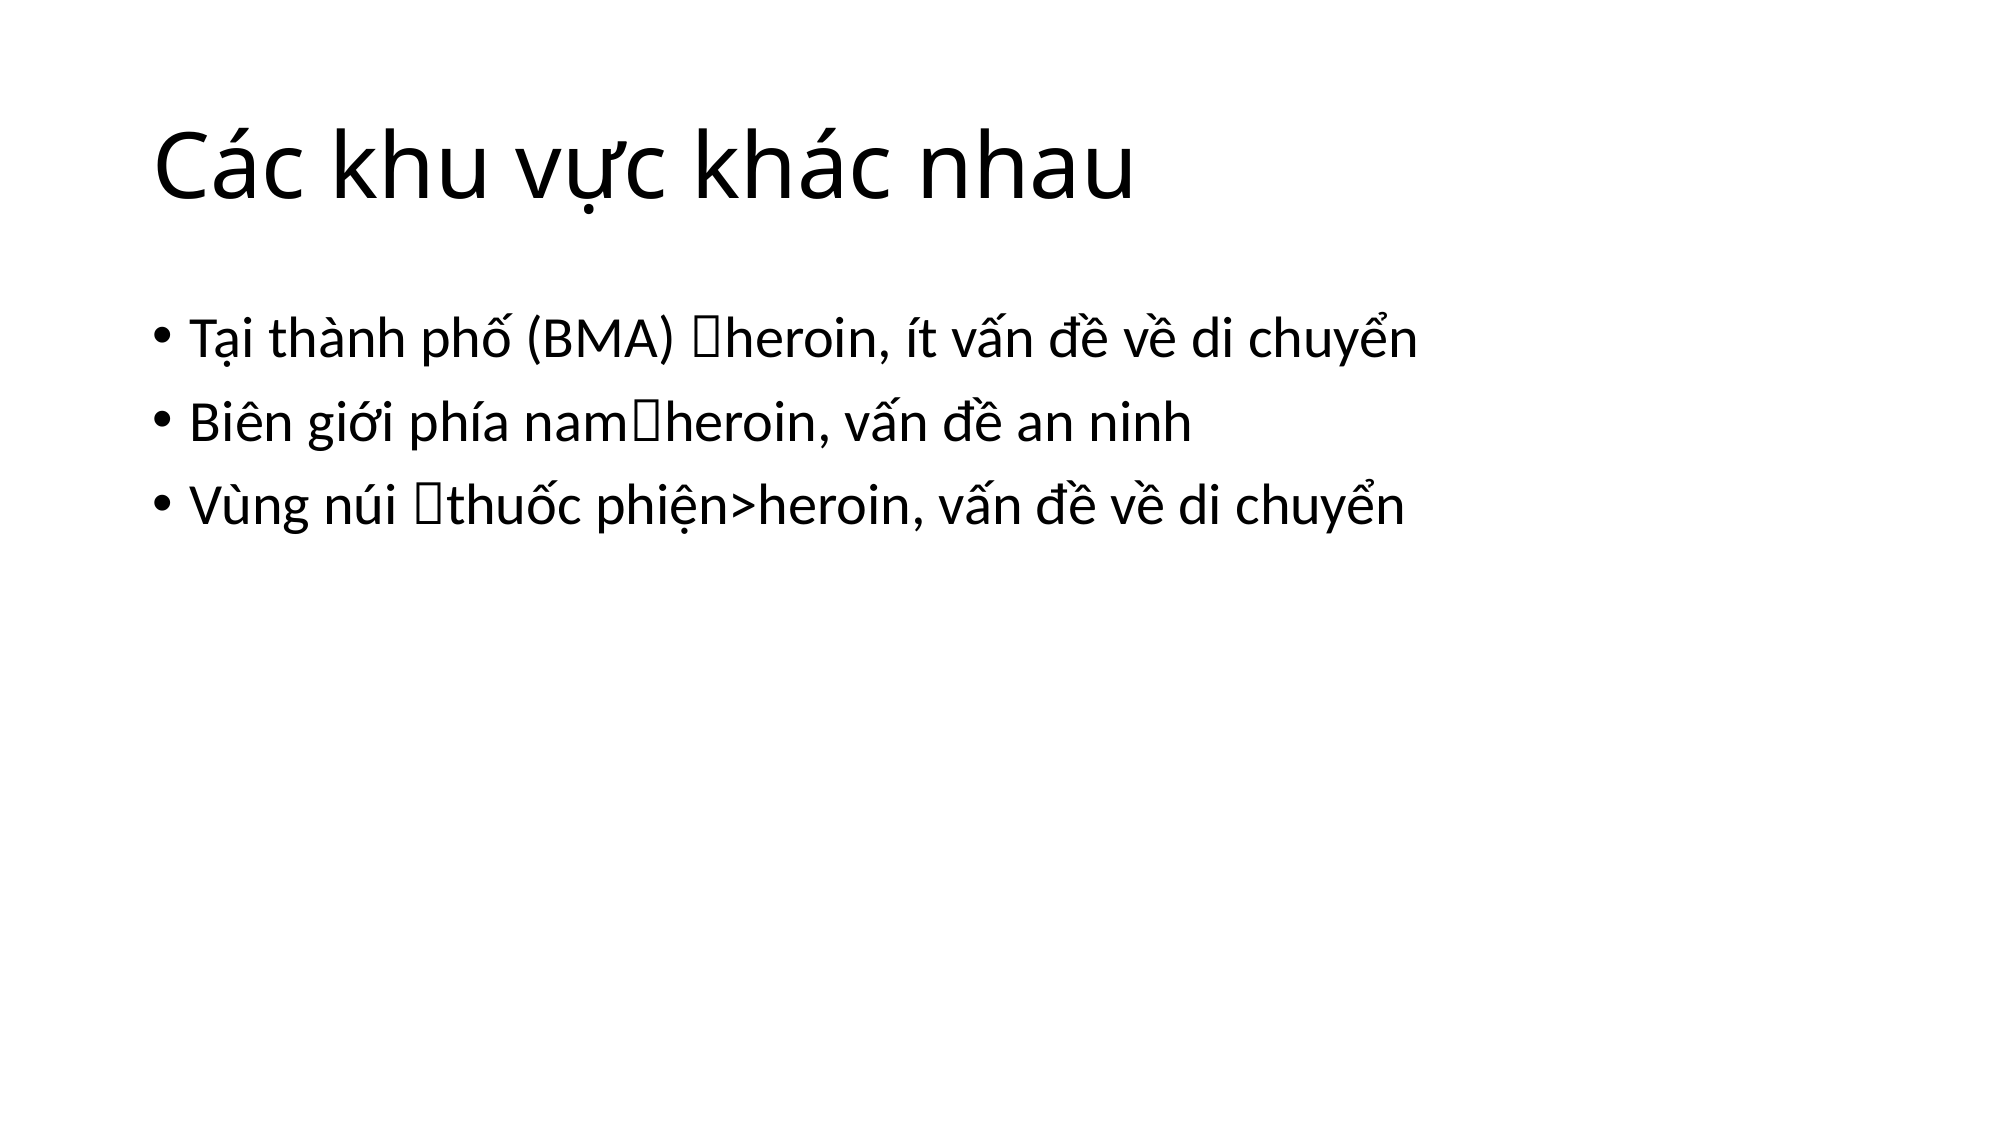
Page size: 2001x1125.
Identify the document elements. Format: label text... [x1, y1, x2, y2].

title Các khu vực khác nhau [137, 59, 1863, 278]
list Tại thành phố (BMA) heroin, ít vấn đề về di chuyển Biên giới phía namheroin, vấn đề an ninh Vùng núi thuốc phiện>heroin, vấn đề về di chuyển [137, 299, 1863, 1014]
